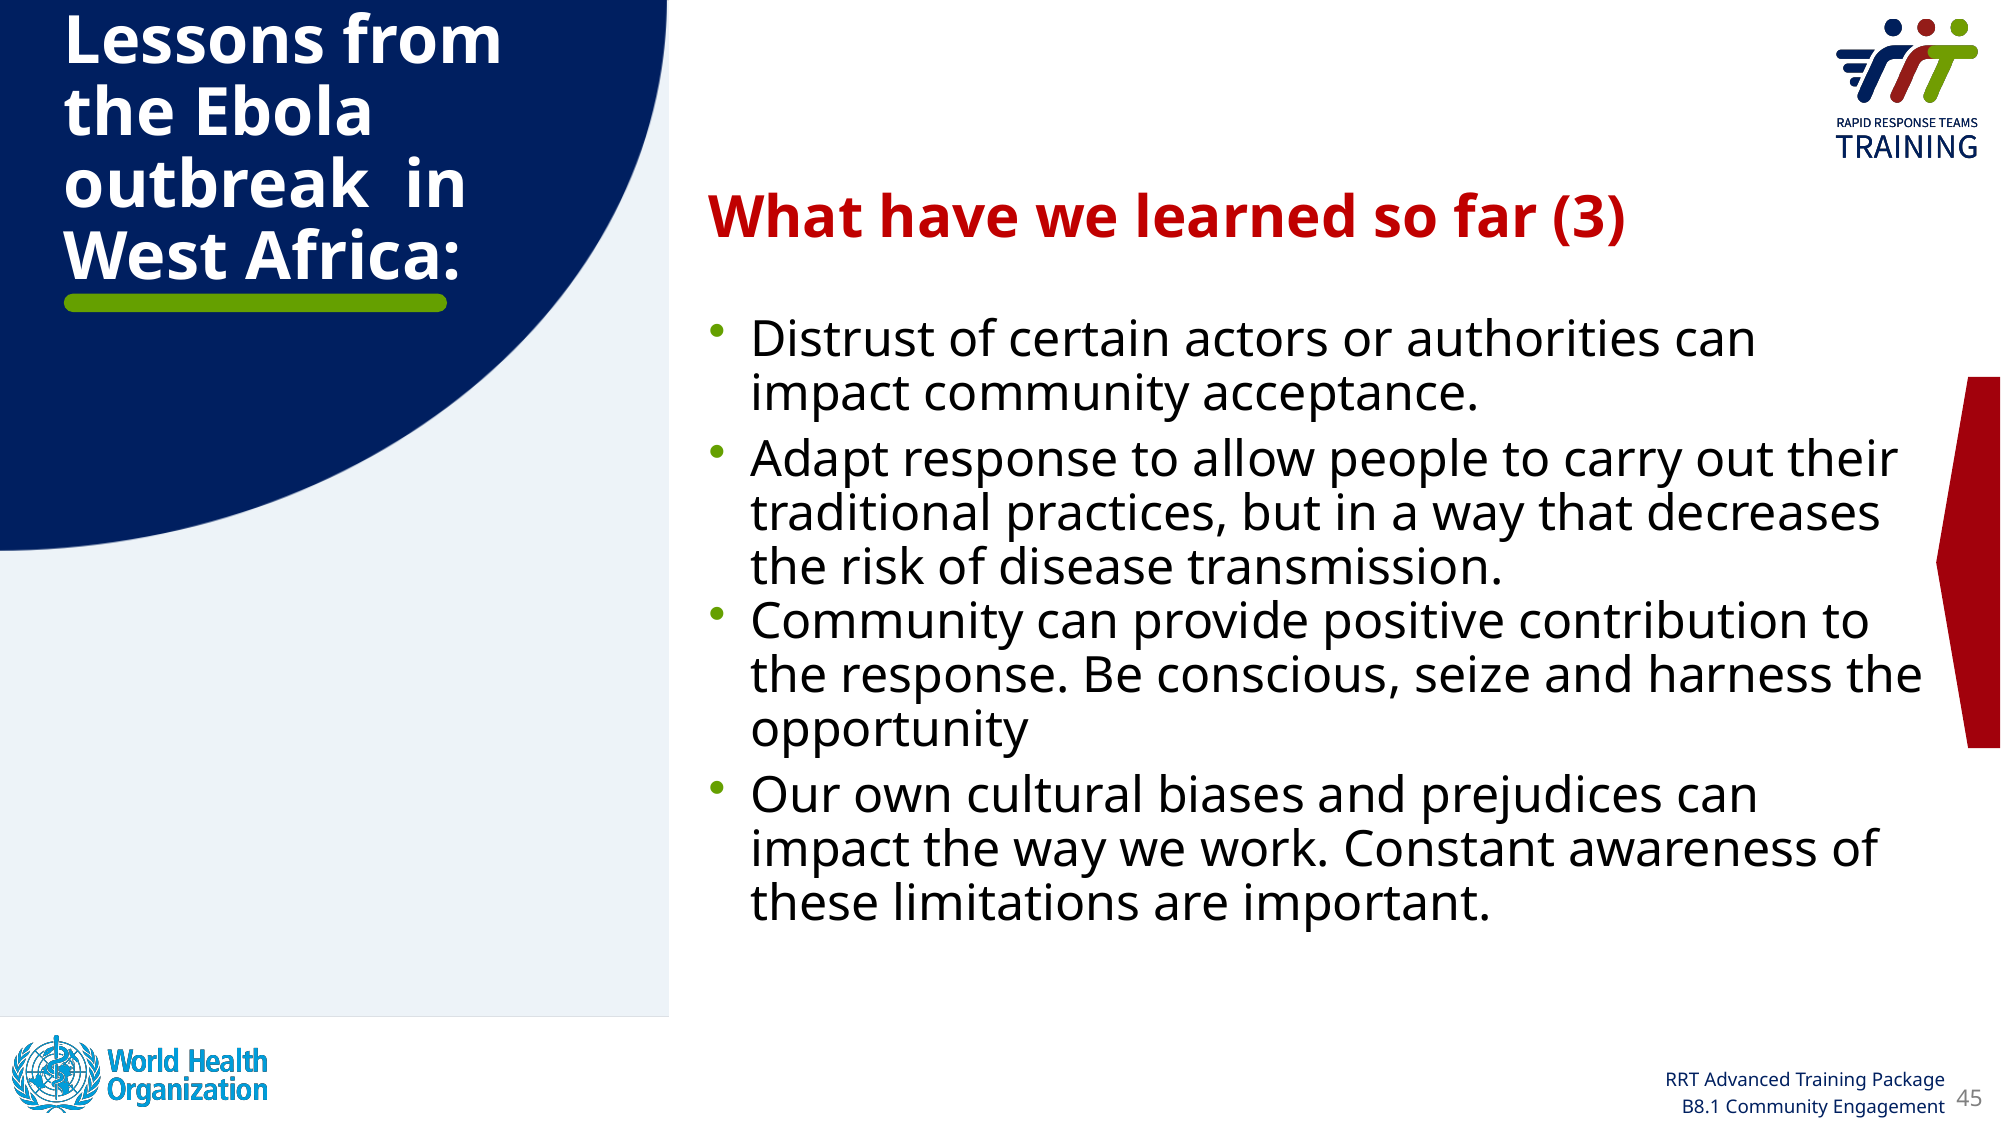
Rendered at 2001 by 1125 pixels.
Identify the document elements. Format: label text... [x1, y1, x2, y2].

picture [12, 1035, 54, 1068]
picture [30, 1083, 37, 1091]
picture [71, 1053, 90, 1091]
picture [34, 1054, 43, 1078]
picture [1835, 19, 1978, 167]
text_box [63, 294, 448, 313]
picture [12, 1083, 48, 1113]
picture [46, 1056, 54, 1062]
picture [50, 1108, 62, 1113]
picture [24, 1054, 36, 1087]
text_box Lessons from the Ebola outbreak in West Africa: [63, 155, 600, 294]
list What have we learned so far (3) Distrust of certain actors or authorities can impact community acceptance. Adapt response to allow people to carry out their traditional practices, but in a way that decreases the risk of disease transmission. Community can provide positive contribution to the response. Be conscious, seize and harness the opportunity Our own cultural biases and prejudices can impact the way we work. Constant awareness of these limitations are important. [700, 178, 1937, 947]
picture [36, 1088, 78, 1105]
picture [40, 1062, 47, 1070]
picture [22, 1062, 26, 1077]
picture [0, 0, 669, 1018]
picture [59, 1035, 267, 1113]
